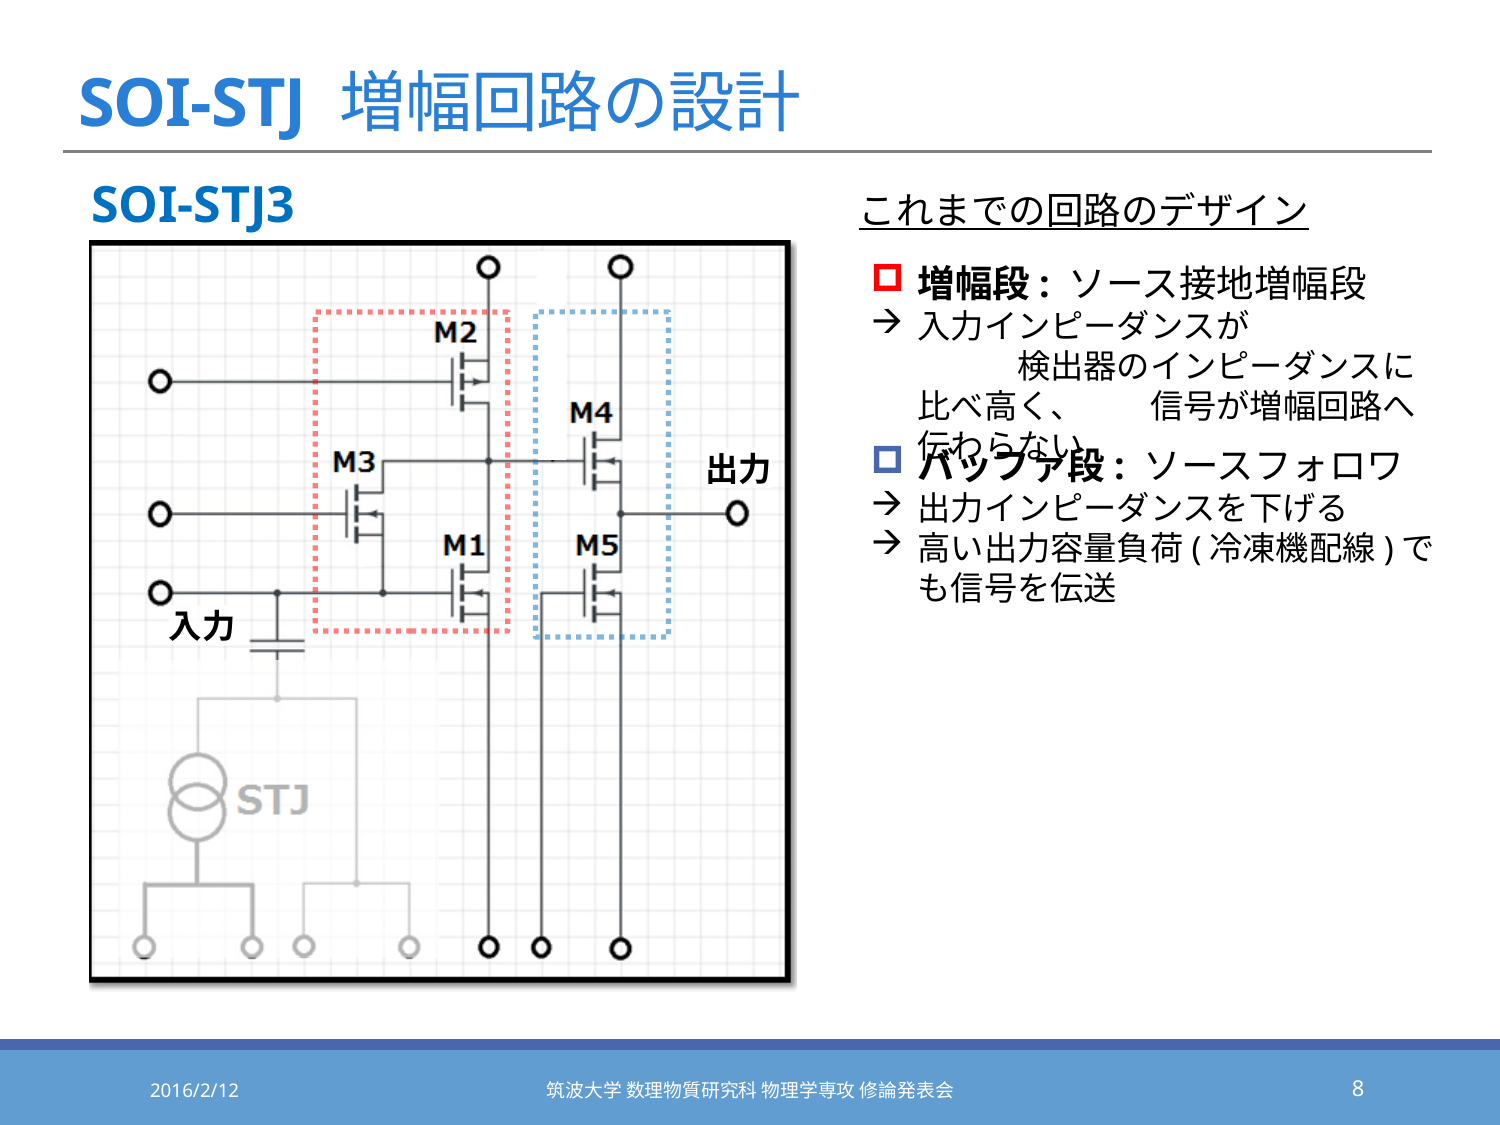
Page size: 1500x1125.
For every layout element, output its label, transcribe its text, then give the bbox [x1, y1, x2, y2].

text_box SOI-STJ3 [76, 165, 311, 240]
text_box 増幅段: ソース接地増幅段 入力インピーダンスが 検出器のインピーダンスに比べ高く、 信号が増幅回路へ伝わらない [856, 253, 1432, 473]
text_box バッファ段: ソースフォロワ 出力インピーダンスを下げる 高い出力容量負荷(冷凍機配線)でも信号を伝送 [856, 434, 1465, 615]
text_box これまでの回路のデザイン [844, 179, 1324, 240]
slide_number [135, 1059, 440, 1120]
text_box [89, 240, 797, 993]
title SOI-STJ 増幅回路の設計 [63, 47, 1433, 148]
footer 筑波大学 数理物質研究科 物理学専攻 修論発表会 [453, 1059, 1047, 1120]
slide_number 8 [1218, 1059, 1380, 1120]
